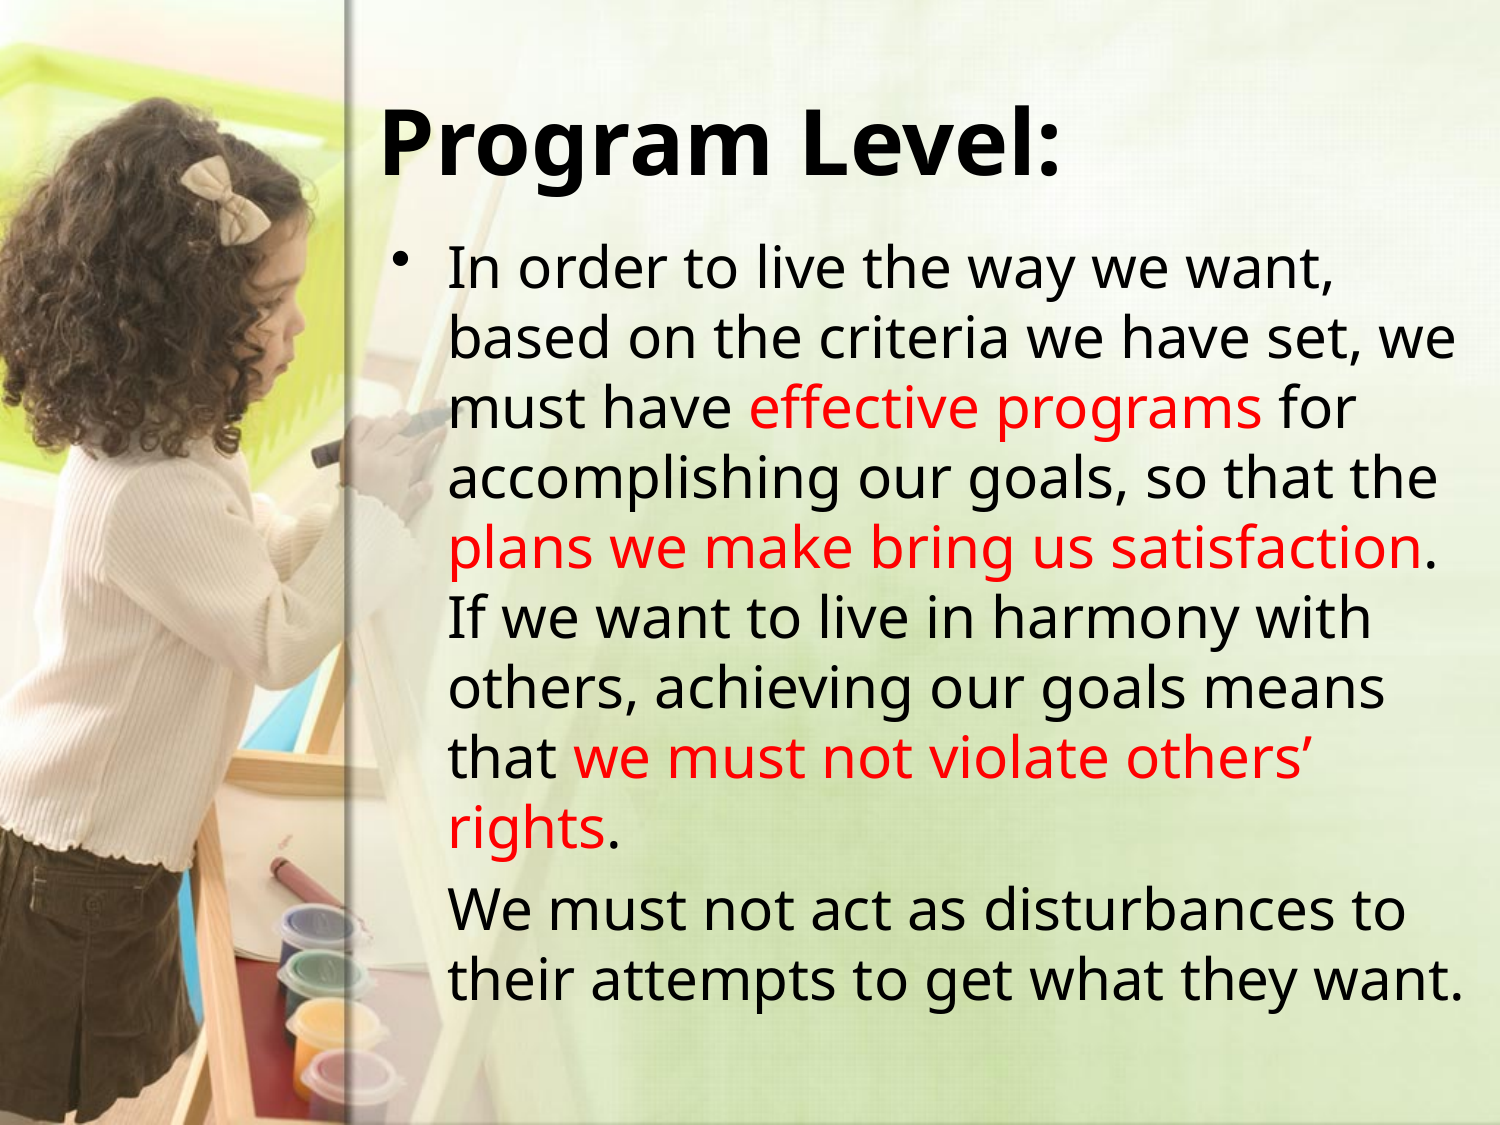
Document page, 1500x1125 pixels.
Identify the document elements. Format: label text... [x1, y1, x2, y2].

picture [0, 0, 1500, 1125]
title Program Level: [362, 44, 1488, 233]
list In order to live the way we want, based on the criteria we have set, we must have effective programs for accomplishing our goals, so that the plans we make bring us satisfaction. If we want to live in harmony with others, achieving our goals means that we must not violate others’ rights. We must not act as disturbances to their attempts to get what they want. [375, 222, 1500, 966]
